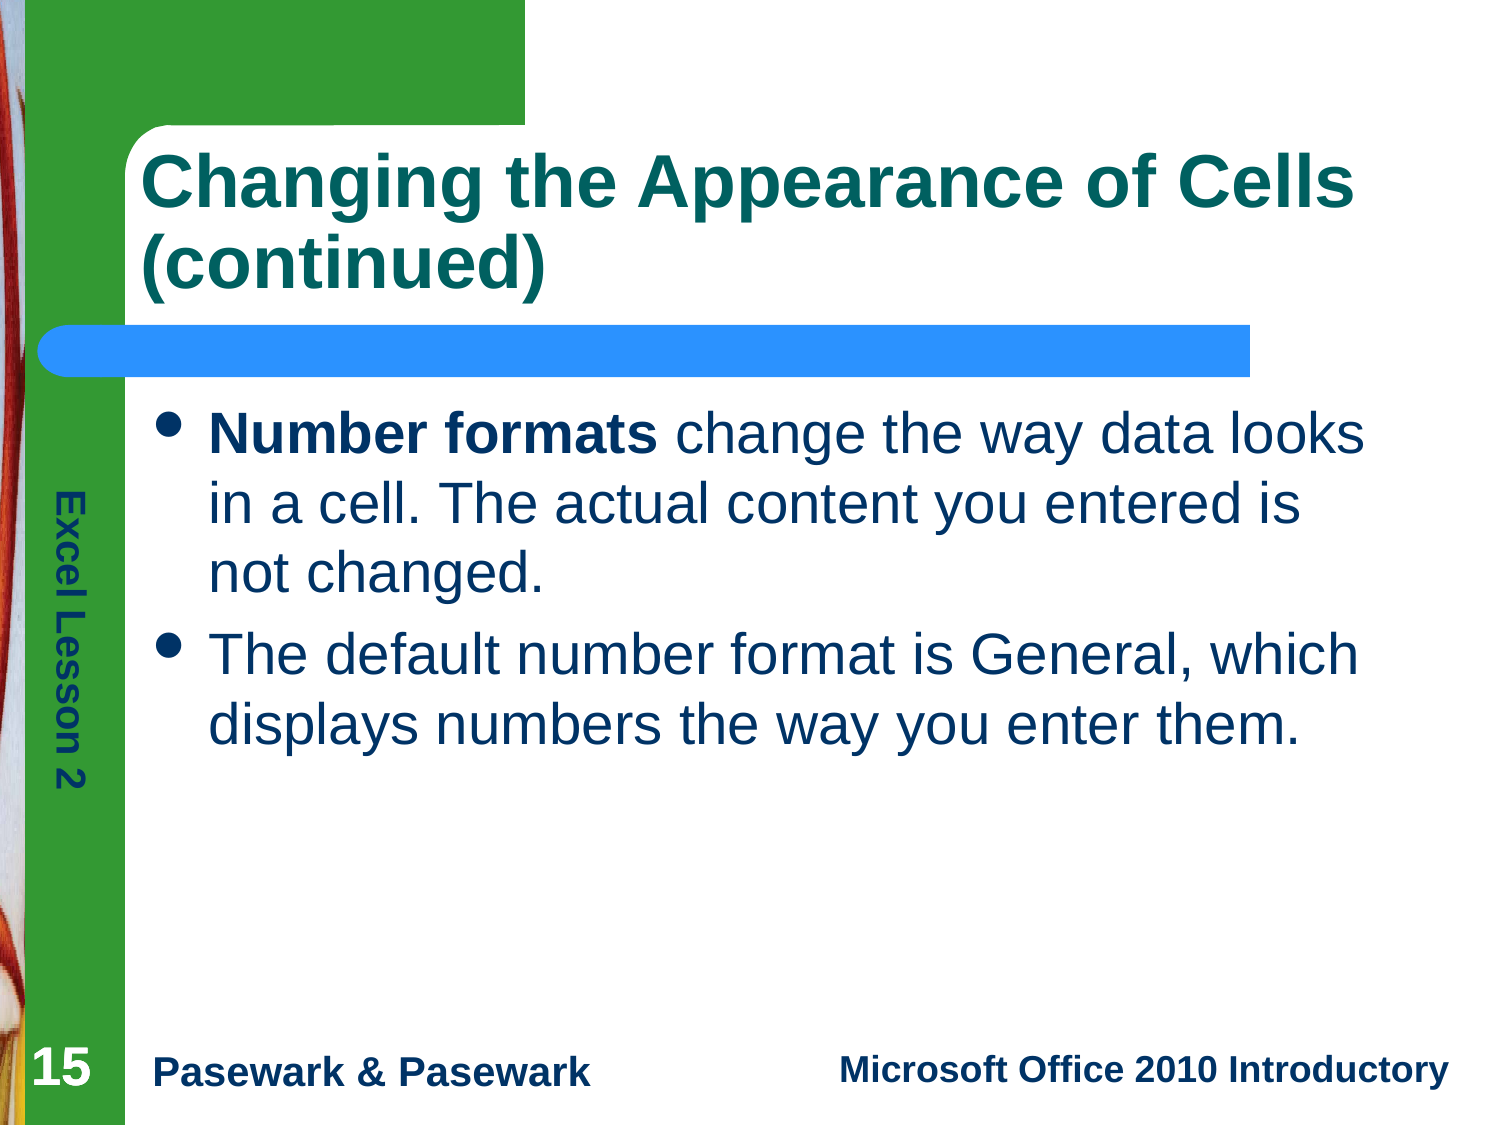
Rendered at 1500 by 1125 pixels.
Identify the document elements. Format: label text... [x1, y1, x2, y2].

title Changing the Appearance of Cells (continued) [124, 124, 1426, 313]
picture [0, 0, 25, 1125]
text_box 15 [13, 1023, 111, 1105]
list Number formats change the way data looks in a cell. The actual content you entered is not changed. The default number format is General, which displays numbers the way you enter them. [137, 387, 1400, 1088]
